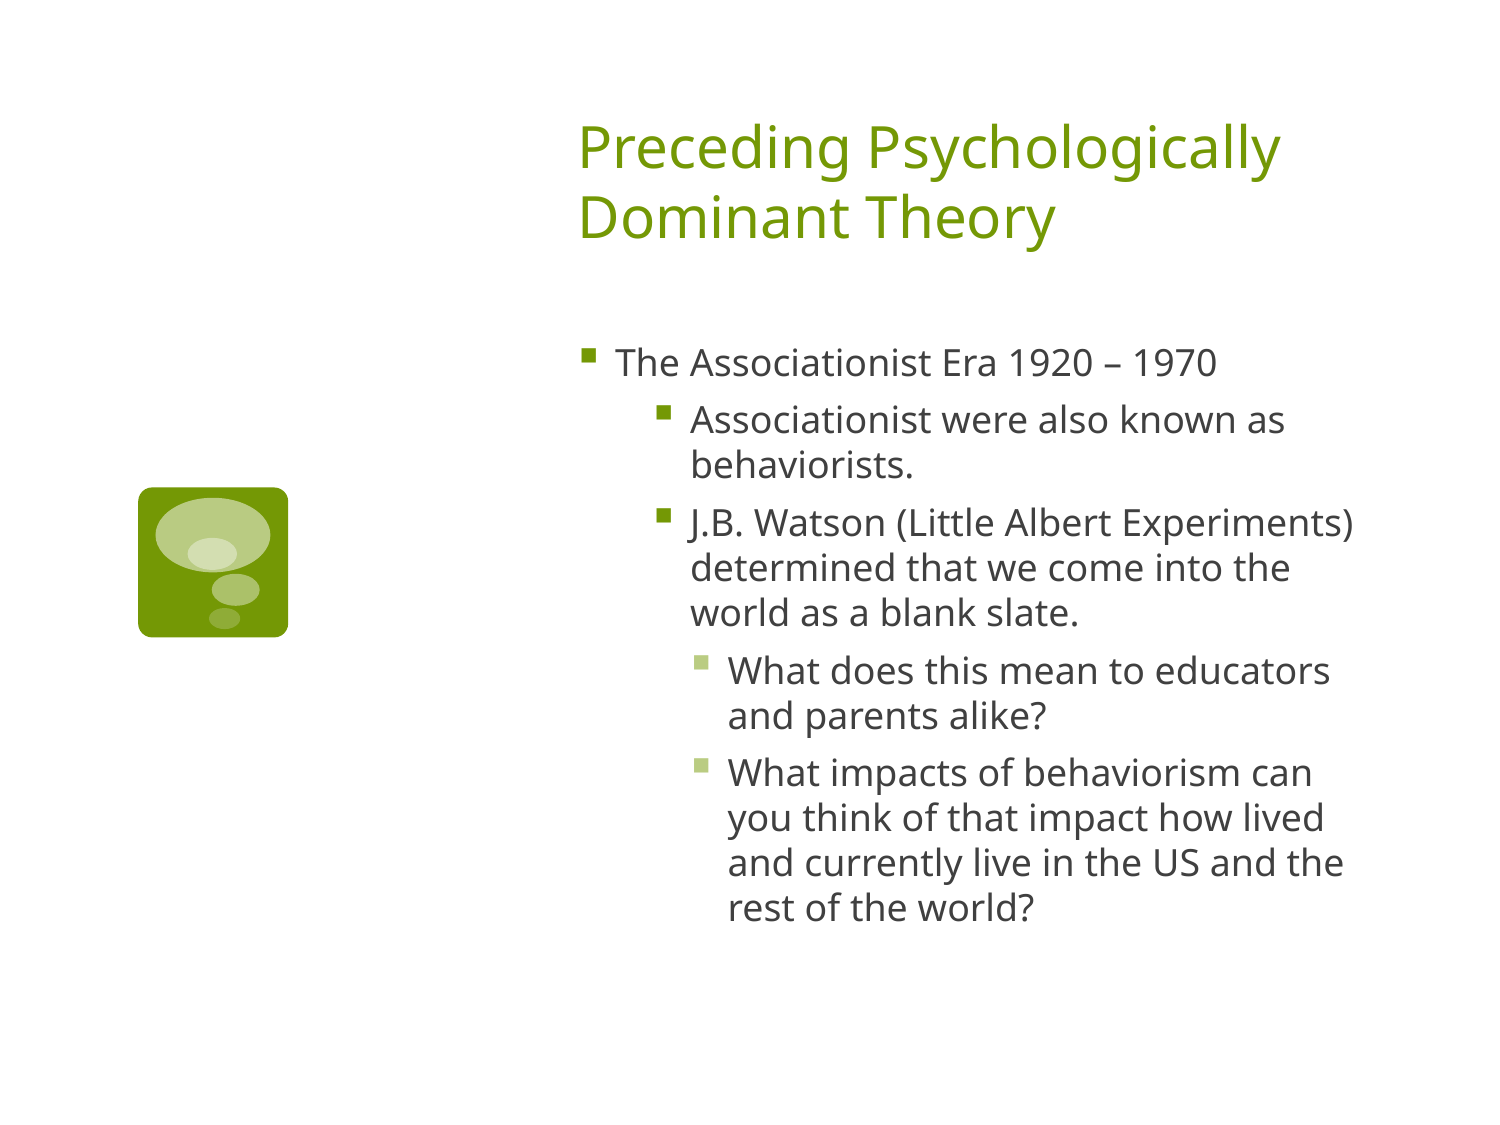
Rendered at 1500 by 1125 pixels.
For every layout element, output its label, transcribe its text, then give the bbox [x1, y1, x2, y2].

list The Associationist Era 1920 – 1970 Associationist were also known as behaviorists. J.B. Watson (Little Albert Experiments) determined that we come into the world as a blank slate. What does this mean to educators and parents alike? What impacts of behaviorism can you think of that impact how lived and currently live in the US and the rest of the world? [562, 331, 1374, 1005]
title Preceding Psychologically Dominant Theory [562, 112, 1375, 258]
